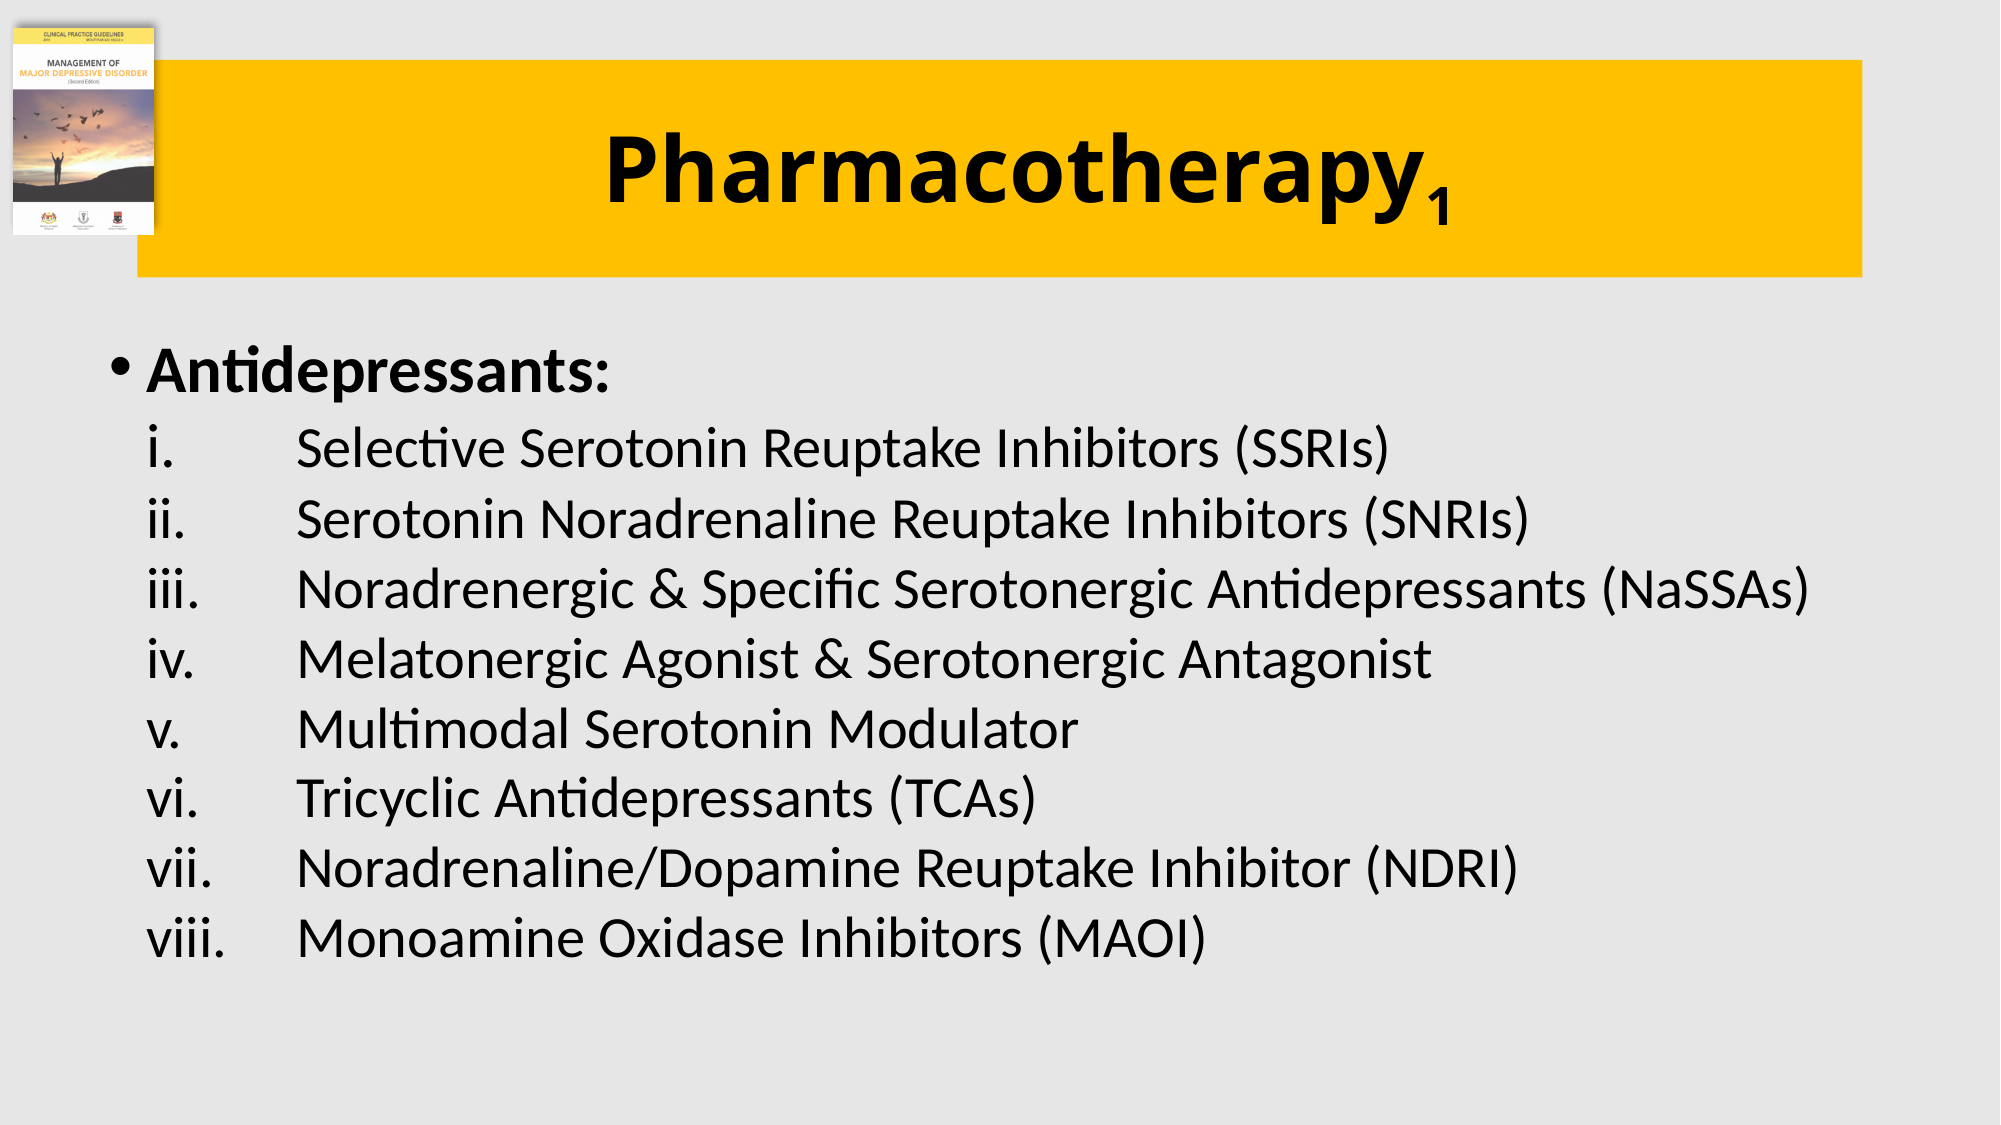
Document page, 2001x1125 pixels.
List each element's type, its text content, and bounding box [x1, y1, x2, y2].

title Pharmacotherapy1 [137, 59, 1863, 278]
list Antidepressants: i. Selective Serotonin Reuptake Inhibitors (SSRIs) ii. Serotonin Noradrenaline Reuptake Inhibitors (SNRIs) iii. Noradrenergic & Specific Serotonergic Antidepressants (NaSSAs) iv. Melatonergic Agonist & Serotonergic Antagonist v. Multimodal Serotonin Modulator vi. Tricyclic Antidepressants (TCAs) vii. Noradrenaline/Dopamine Reuptake Inhibitor (NDRI) viii. Monoamine Oxidase Inhibitors (MAOI) [93, 317, 1907, 1093]
picture [13, 28, 154, 235]
